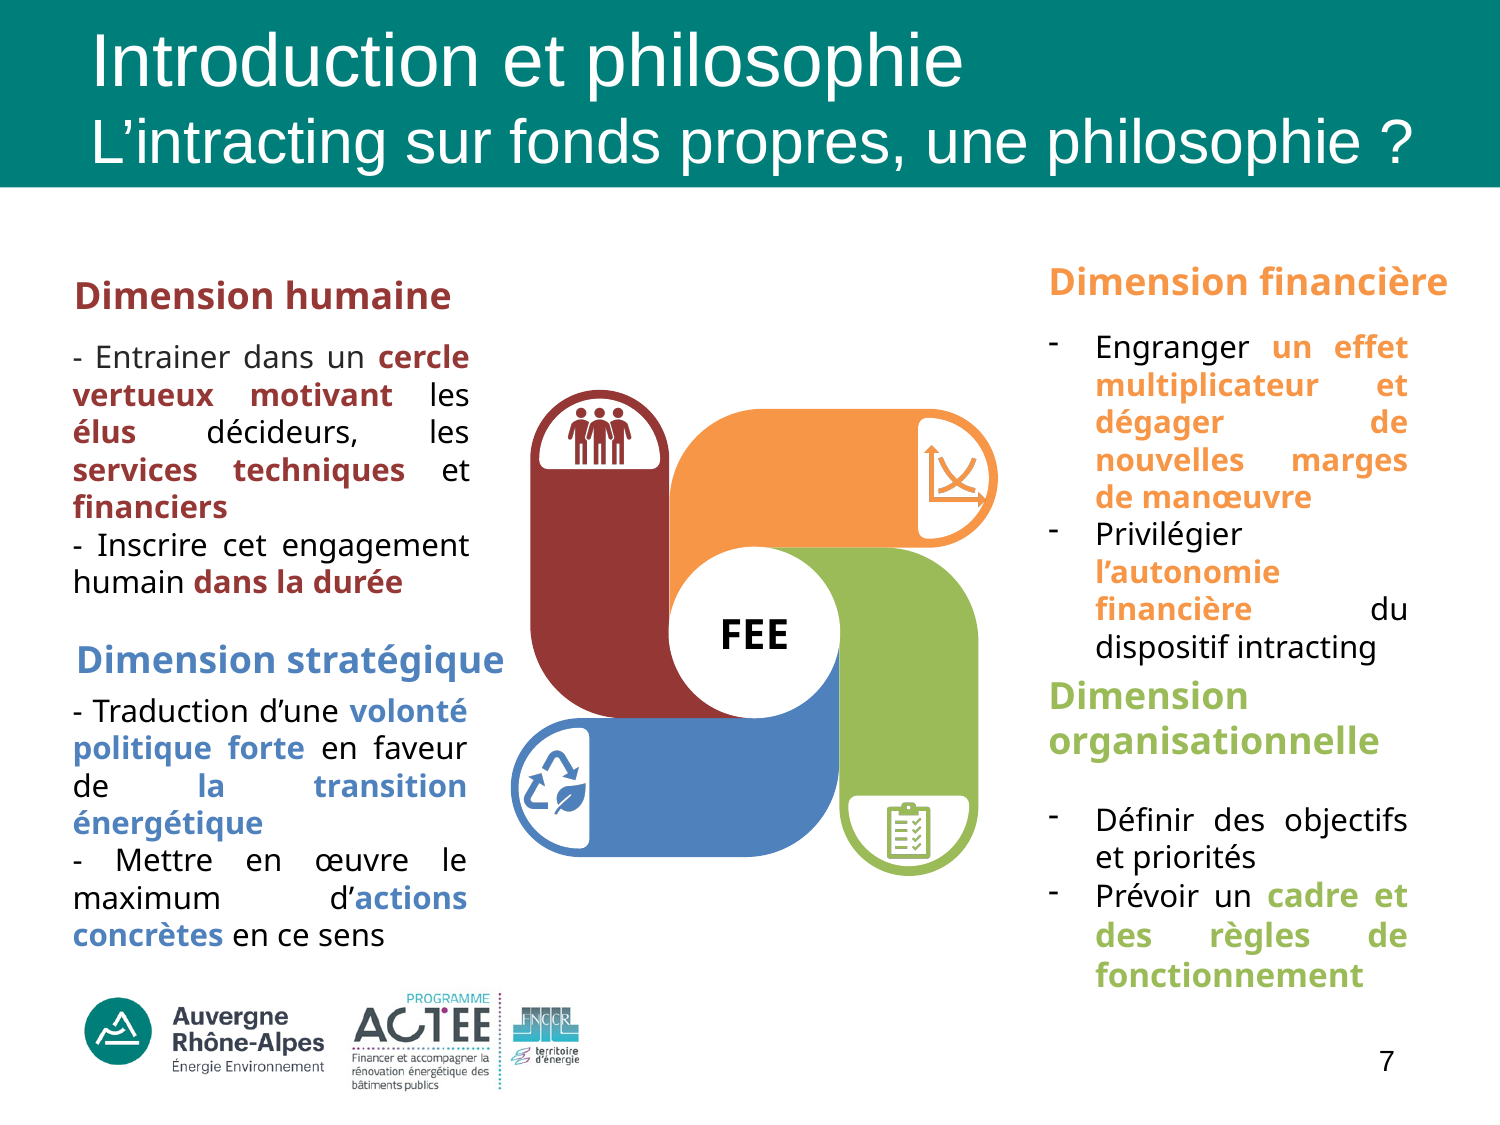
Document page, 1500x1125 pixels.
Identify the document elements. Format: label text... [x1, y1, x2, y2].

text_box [760, 408, 999, 633]
title Introduction et philosophie L’intracting sur fonds propres, une philosophie ? [74, 0, 1500, 188]
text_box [1033, 242, 1500, 508]
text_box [754, 547, 979, 877]
picture [917, 436, 994, 513]
picture [875, 797, 942, 864]
picture [564, 401, 635, 472]
picture [517, 743, 594, 820]
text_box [57, 256, 623, 652]
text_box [555, 726, 749, 858]
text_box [555, 389, 755, 719]
text_box Dimension organisationnelle Définir des objectifs et priorités Prévoir un cadre et des règles de fonctionnement [1033, 657, 1424, 988]
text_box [57, 621, 552, 964]
picture [348, 987, 586, 1094]
picture [76, 987, 337, 1085]
